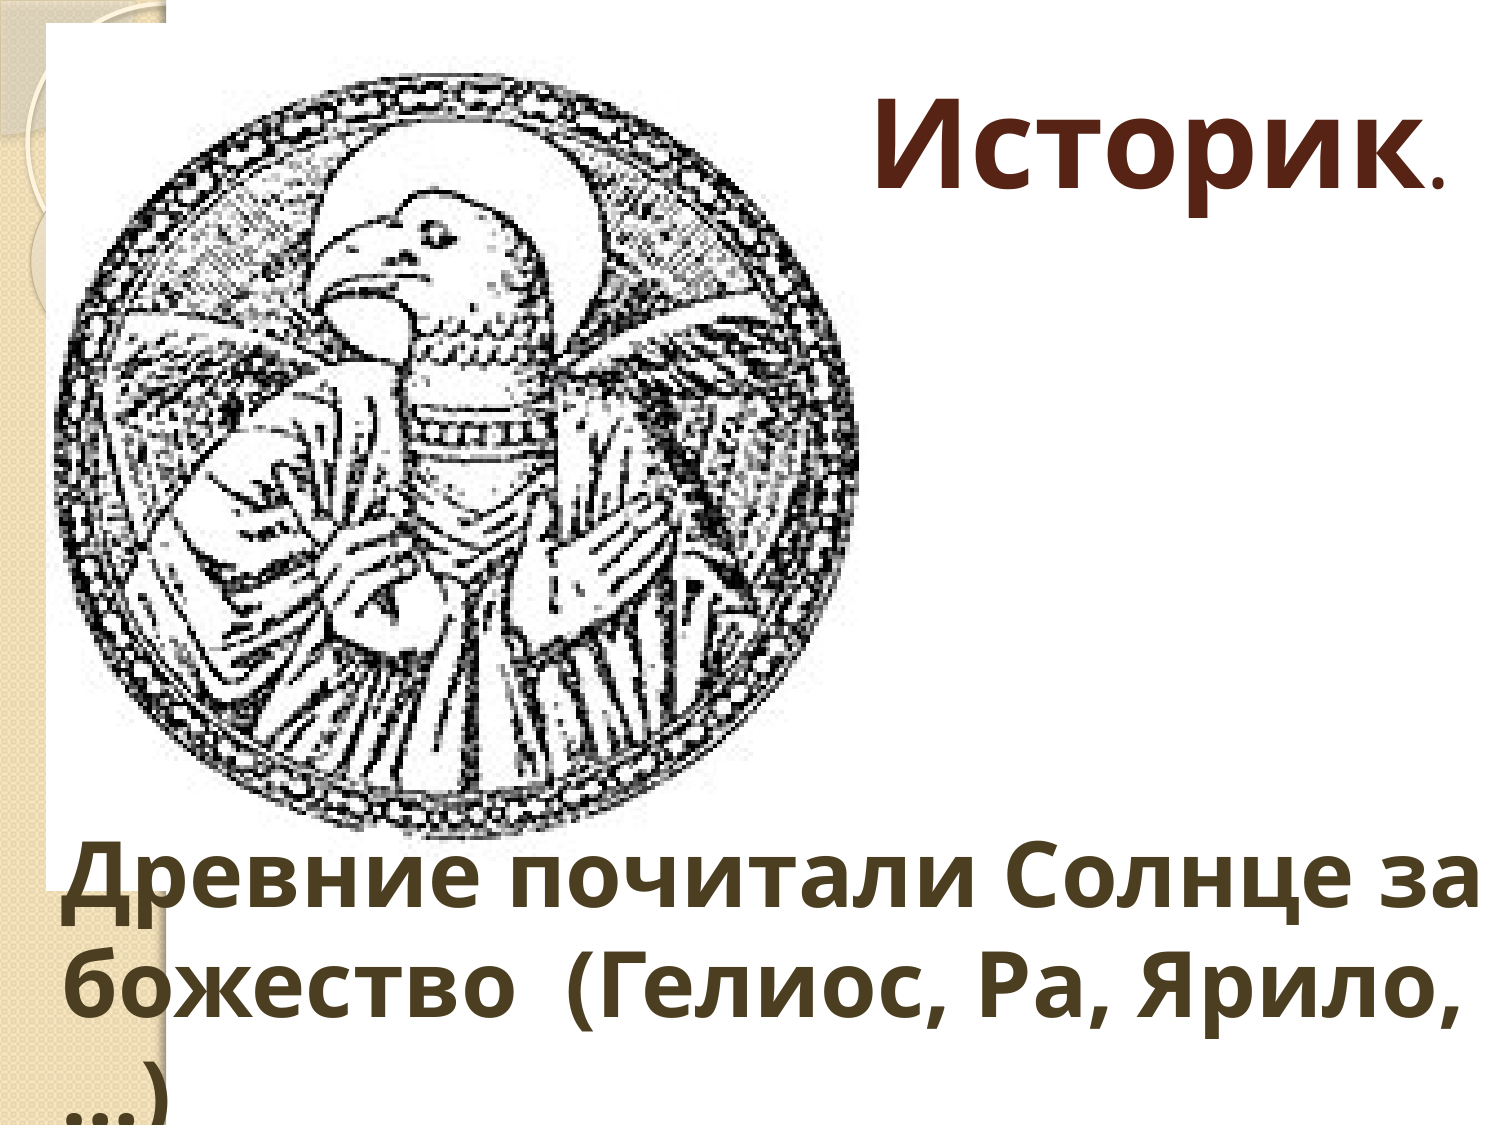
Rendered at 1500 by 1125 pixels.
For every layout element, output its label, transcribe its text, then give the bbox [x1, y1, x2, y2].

title Историк. [875, 45, 1466, 233]
text_box Древние почитали Солнце за божество (Гелиос, Ра, Ярило, …) [46, 808, 1500, 1125]
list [46, 23, 868, 891]
